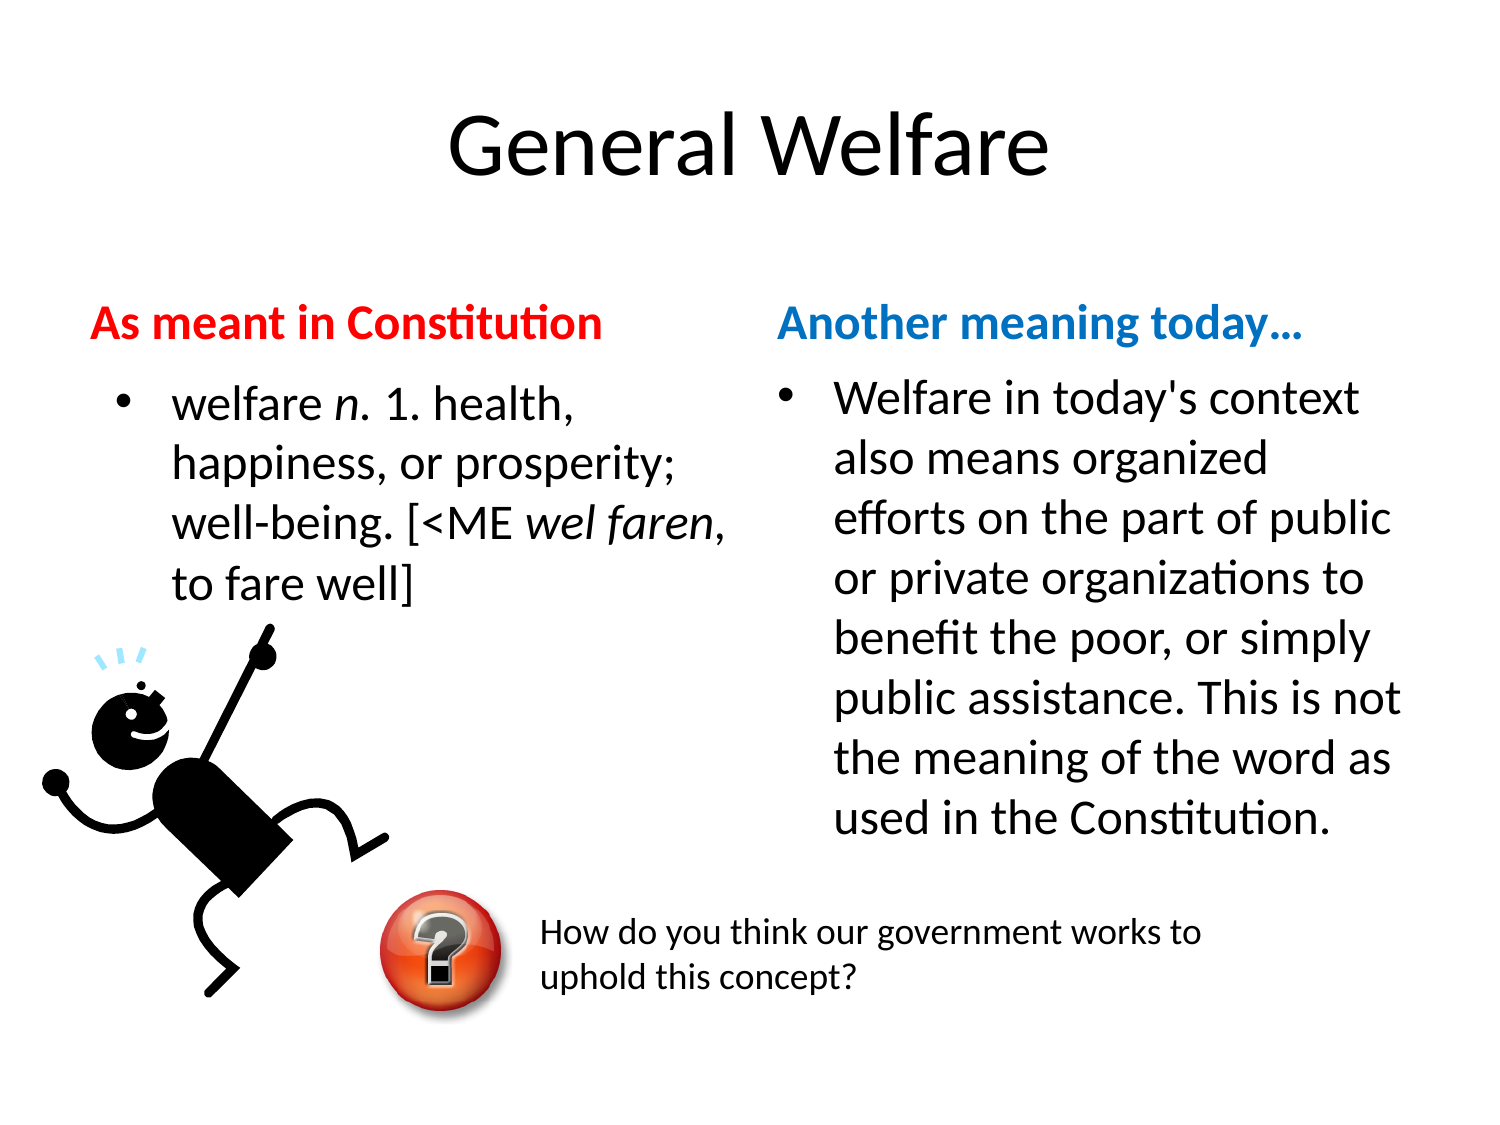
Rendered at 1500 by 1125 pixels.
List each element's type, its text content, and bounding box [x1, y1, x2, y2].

list As meant in Constitution [75, 251, 738, 357]
title General Welfare [75, 45, 1425, 233]
picture [374, 887, 513, 1026]
list Another meaning today… [761, 251, 1425, 356]
text_box How do you think our government works to uphold this concept? [525, 899, 1300, 1005]
picture [63, 620, 356, 979]
list welfare n. 1. health, happiness, or prosperity; well-being. [<ME wel faren, to fare well] [99, 362, 763, 1011]
list Welfare in today's context also means organized efforts on the part of public or private organizations to benefit the poor, or simply public assistance. This is not the meaning of the word as used in the Constitution. [761, 356, 1425, 1005]
